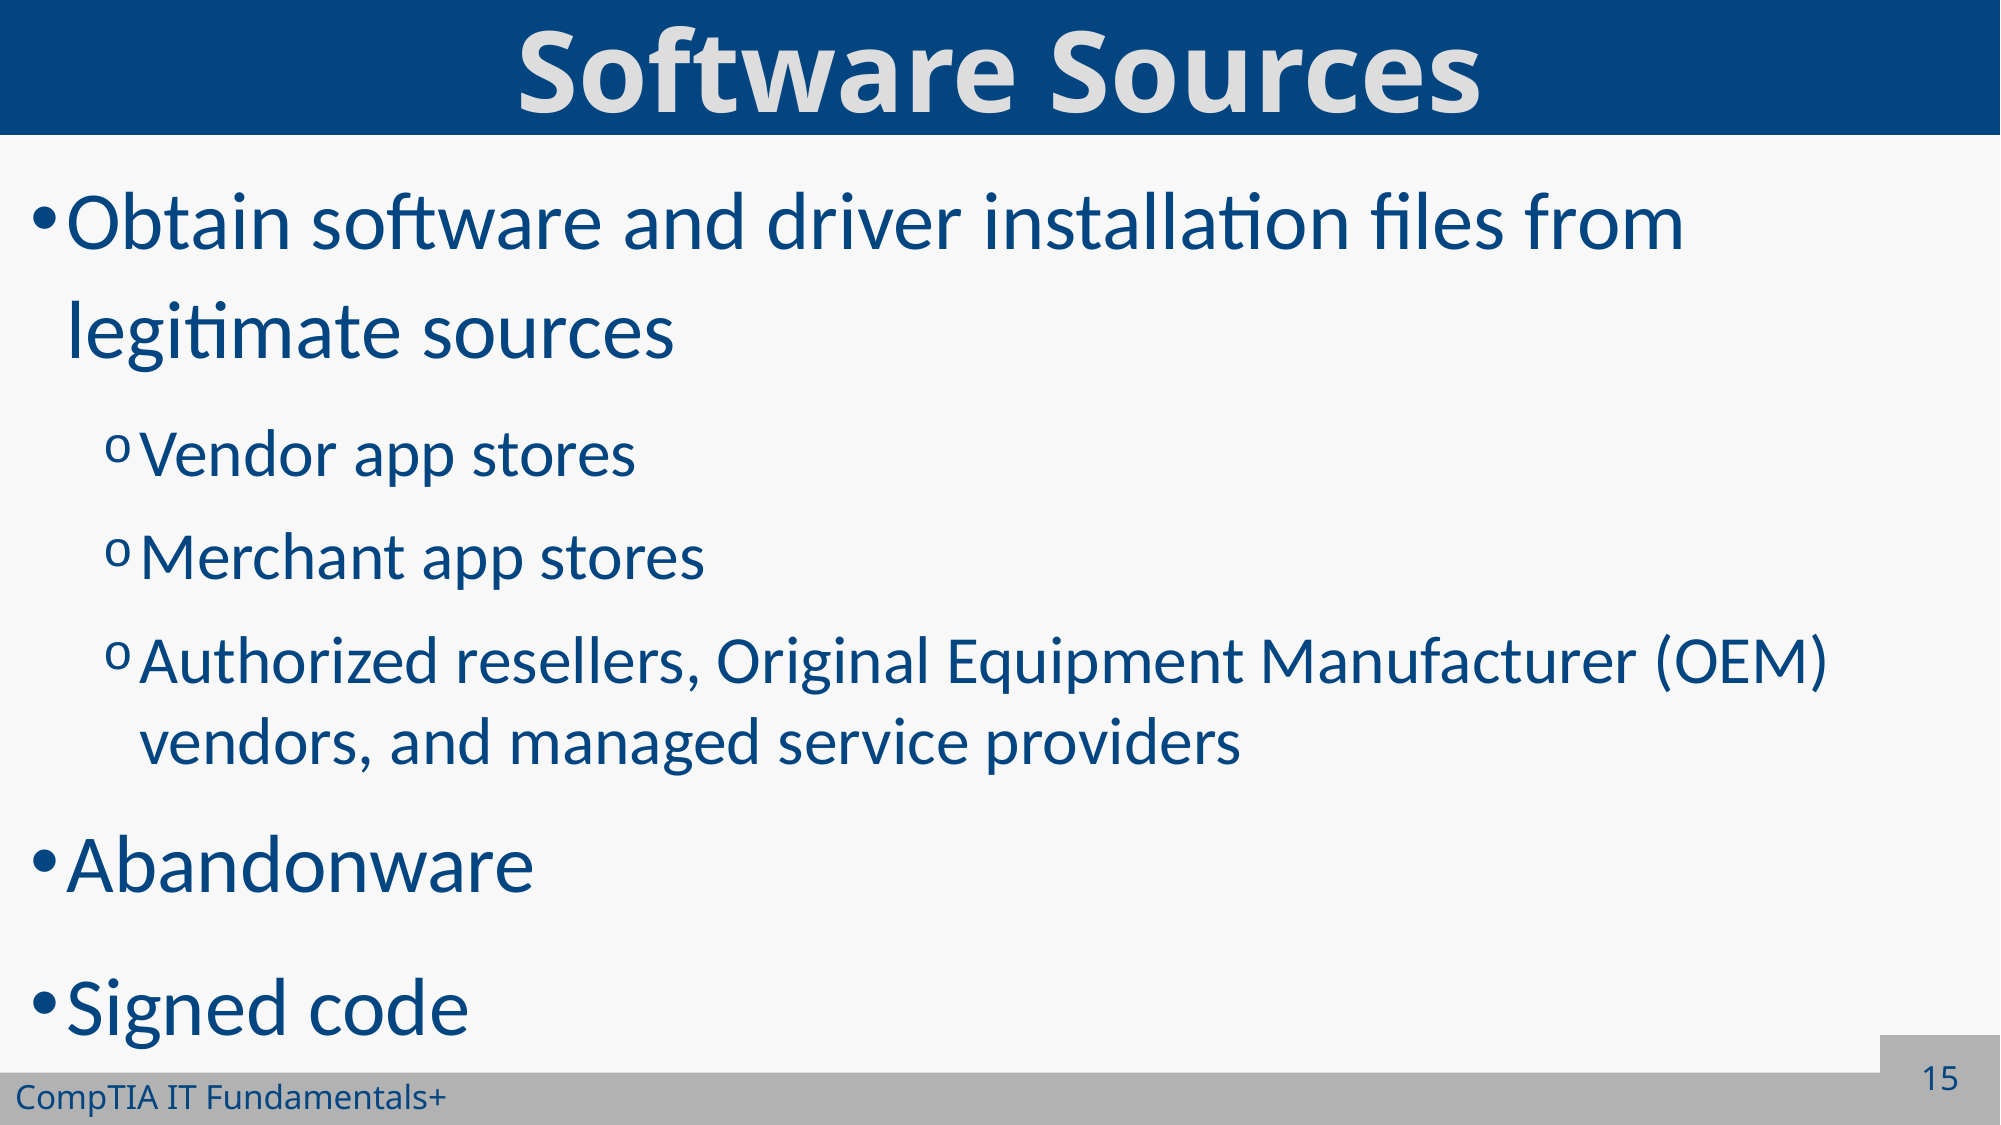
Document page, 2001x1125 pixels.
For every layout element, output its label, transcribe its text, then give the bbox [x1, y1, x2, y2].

list Obtain software and driver installation files from legitimate sources Vendor app stores Merchant app stores Authorized resellers, Original Equipment Manufacturer (OEM) vendors, and managed service providers Abandonware Signed code [15, 149, 1980, 1065]
slide_number 15 [1880, 1035, 2000, 1125]
footer CompTIA IT Fundamentals+ [0, 1072, 1880, 1125]
title Software Sources [0, 0, 2000, 135]
